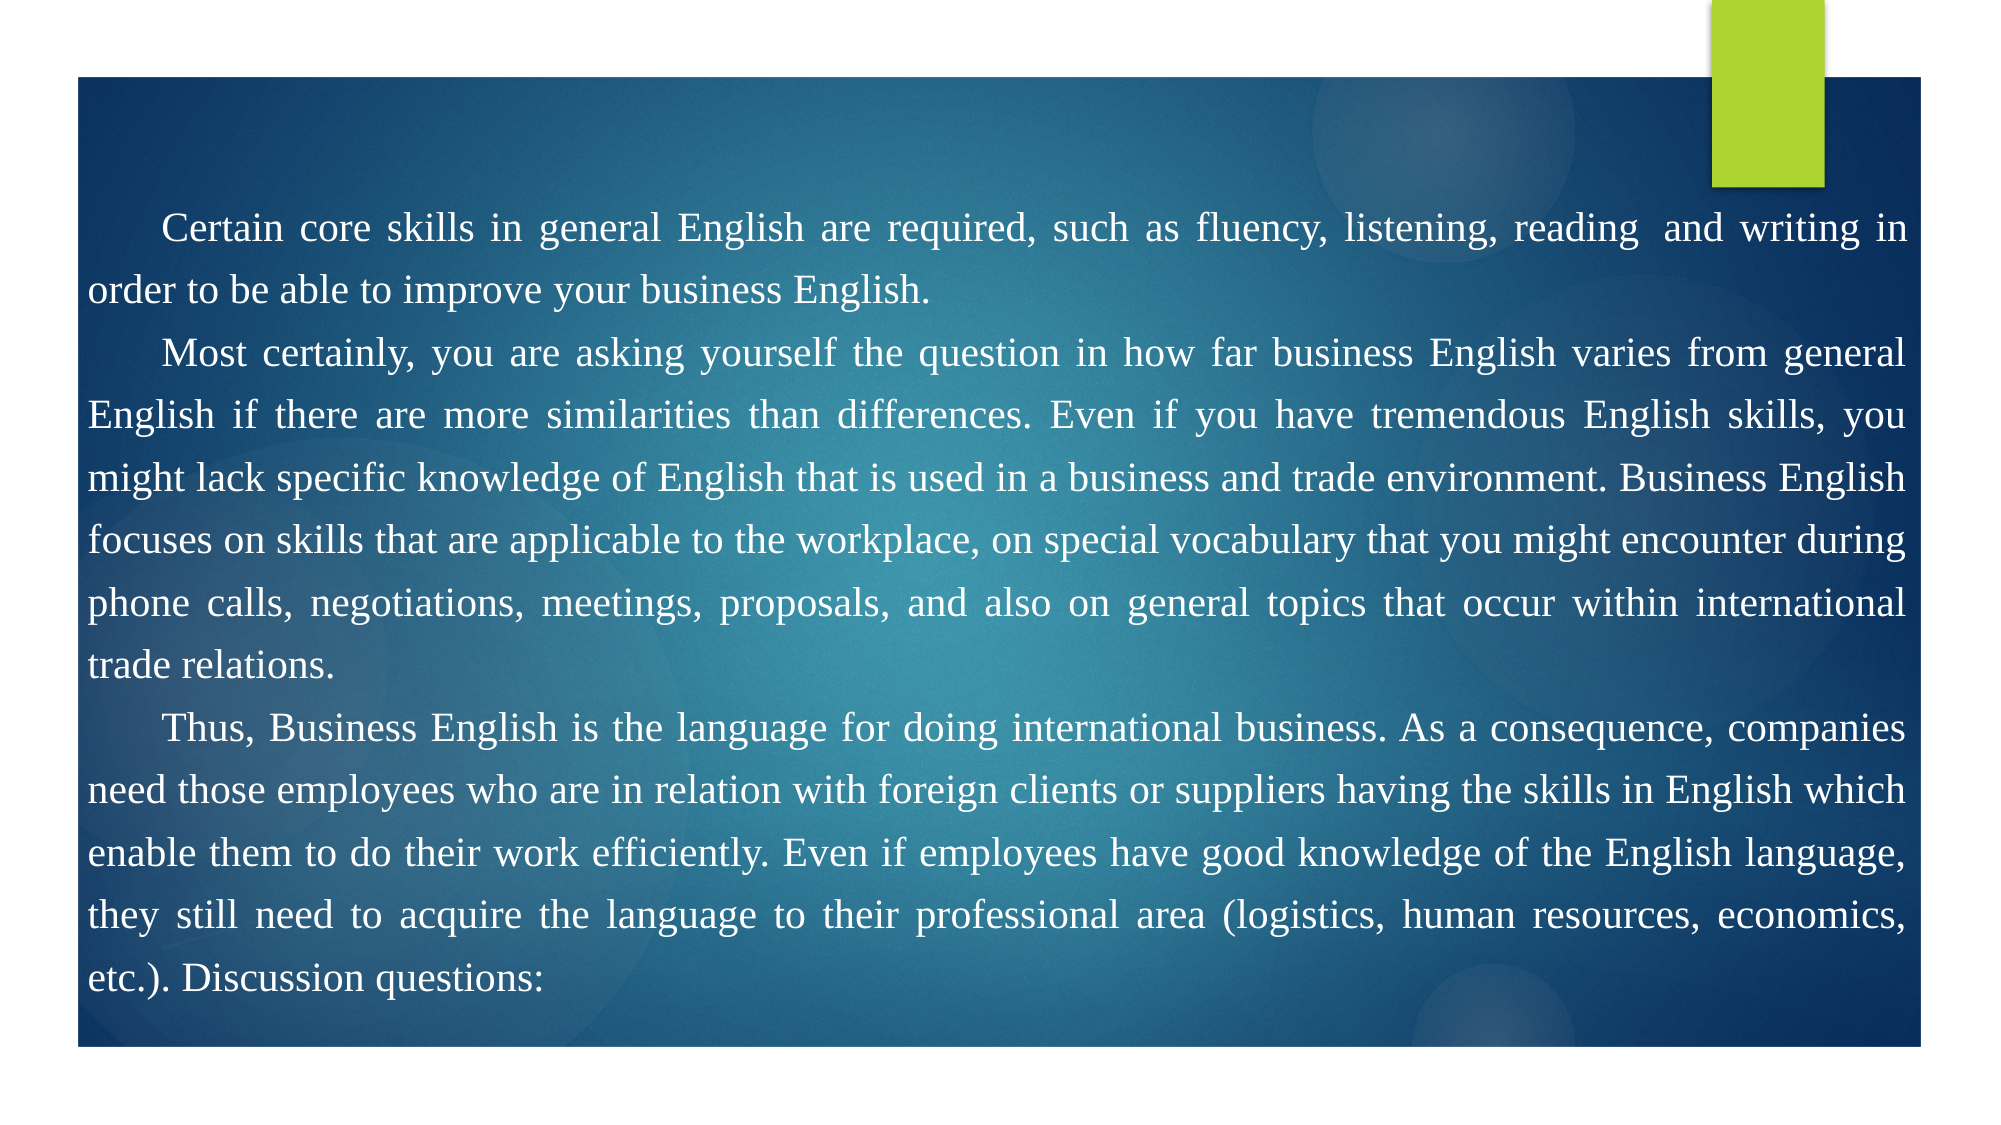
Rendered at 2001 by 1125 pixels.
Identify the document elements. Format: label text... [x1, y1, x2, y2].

text_box Certain core skills in general English are required, such as fluency, listening, reading and writing in order to be able to improve your business English. Most certainly, you are asking yourself the question in how far business English varies from general English if there are more similarities than differences. Even if you have tremendous English skills, you might lack specific knowledge of English that is used in a business and trade environment. Business English focuses on skills that are applicable to the workplace, on special vocabulary that you might encounter during phone calls, negotiations, meetings, proposals, and also on general topics that occur within international trade relations. Thus, Business English is the language for doing international business. As a consequence, companies need those employees who are in relation with foreign clients or suppliers having the skills in English which enable them to do their work efficiently. Even if employees have good knowledge of the English language, they still need to acquire the language to their professional area (logistics, human resources, economics, etc.). Discussion questions: [72, 179, 1923, 1007]
